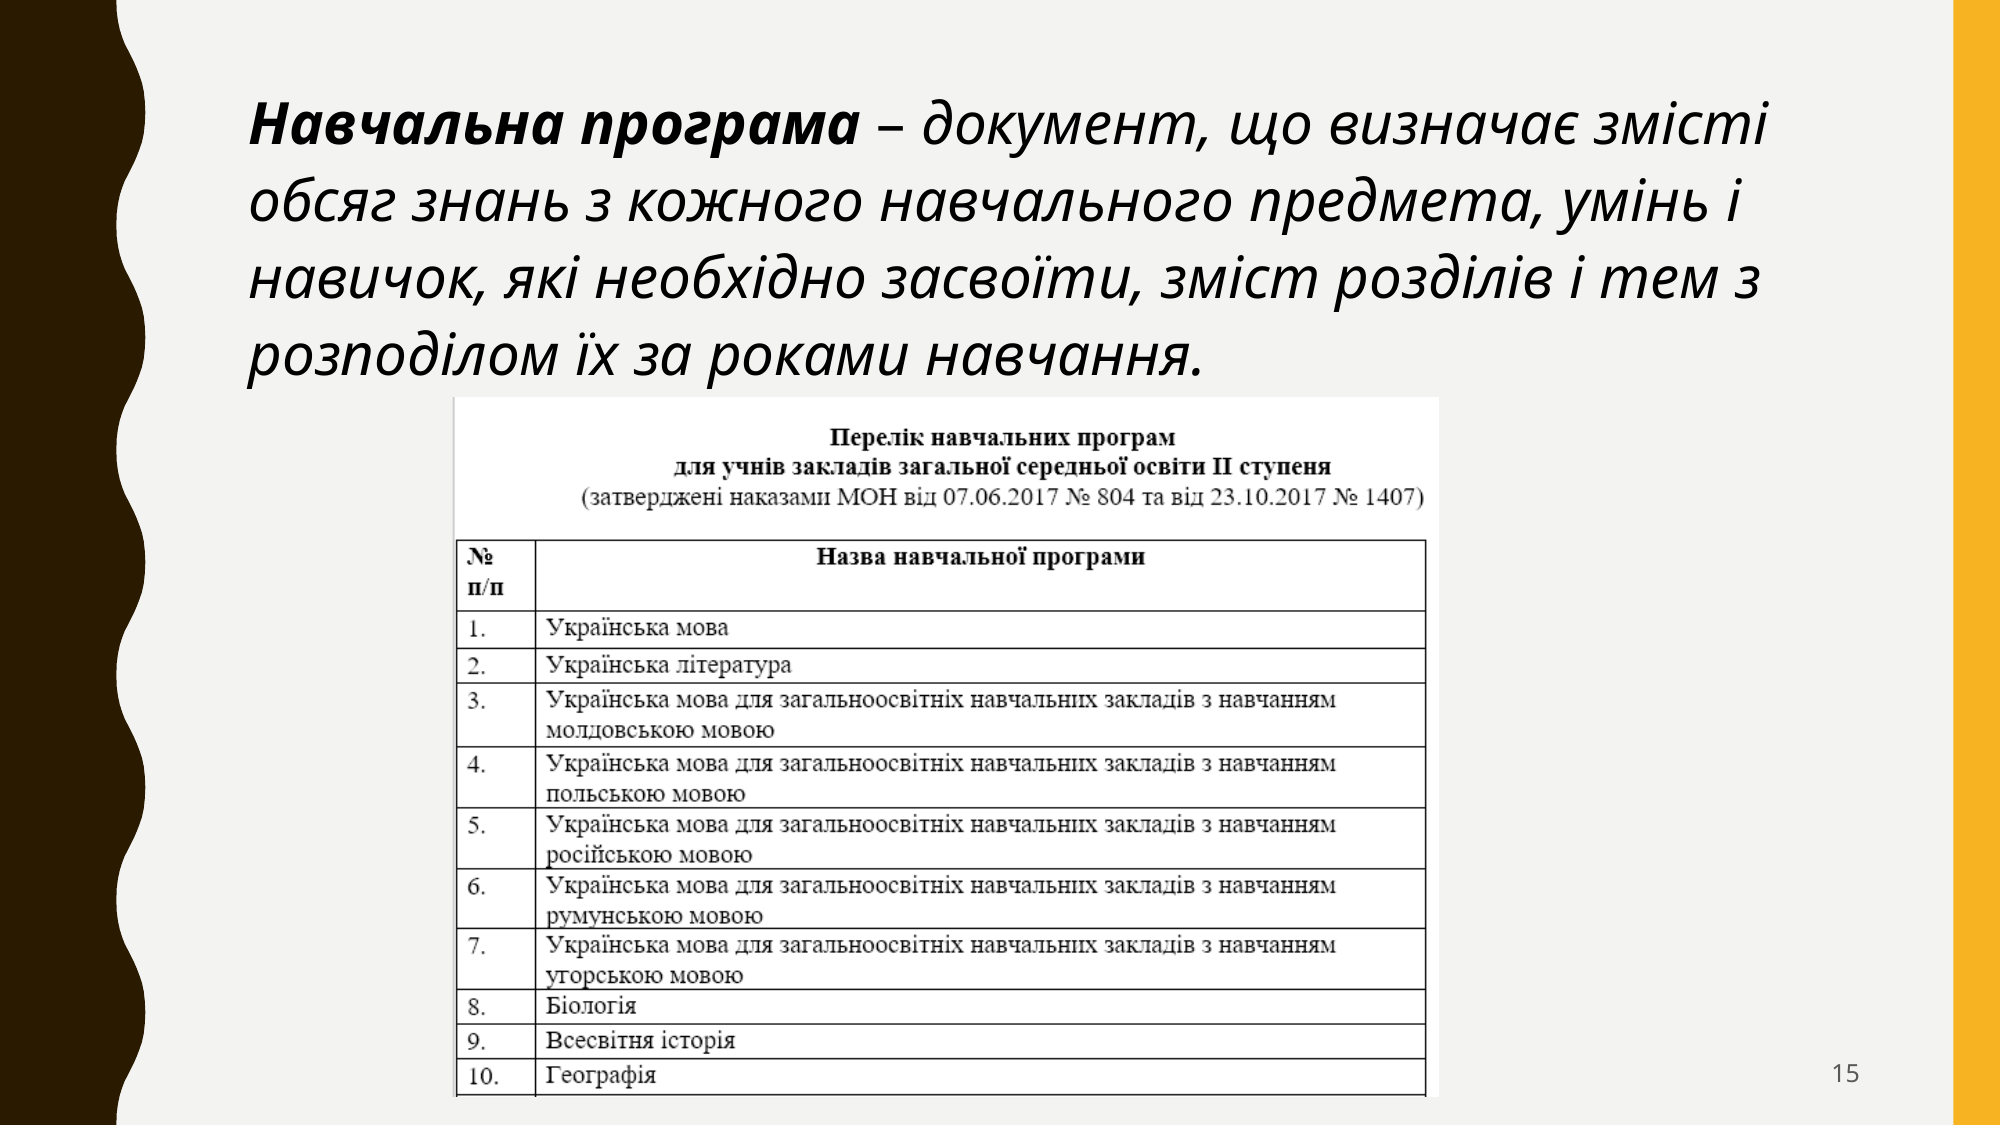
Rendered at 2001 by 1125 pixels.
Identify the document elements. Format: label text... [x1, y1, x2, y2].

list Навчальна програма – документ, що визначає змісті обсяг знань з кожного навчального предмета, умінь і навичок, які необхідно засвоїти, зміст розділів і тем з розподілом їх за роками навчання. [233, 71, 1791, 662]
slide_number 15 [1412, 1045, 1875, 1103]
picture [452, 397, 1439, 1097]
